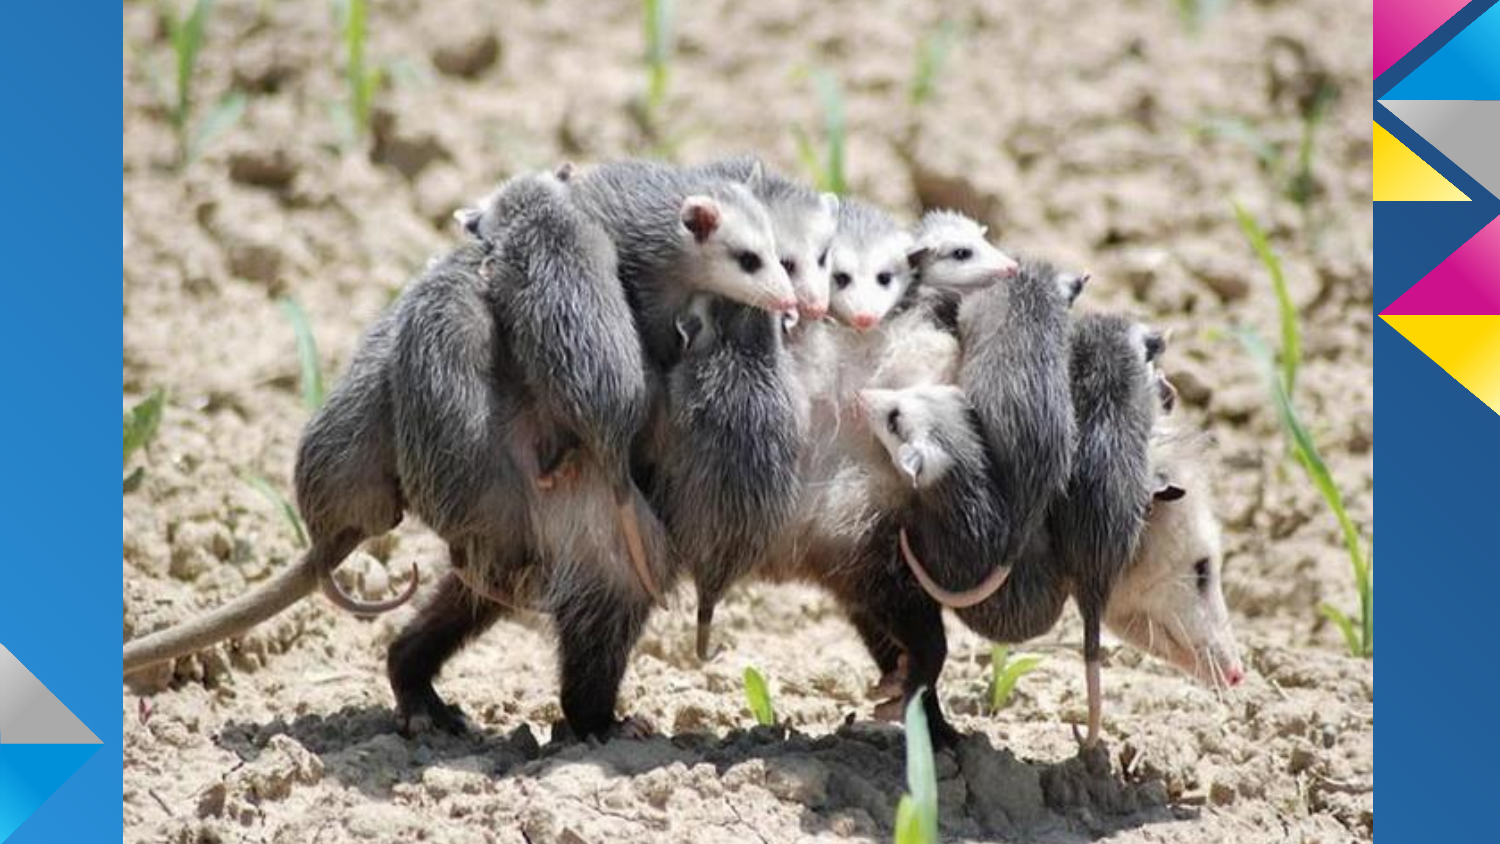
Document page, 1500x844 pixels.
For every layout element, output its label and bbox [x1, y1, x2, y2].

picture [123, 0, 1374, 844]
